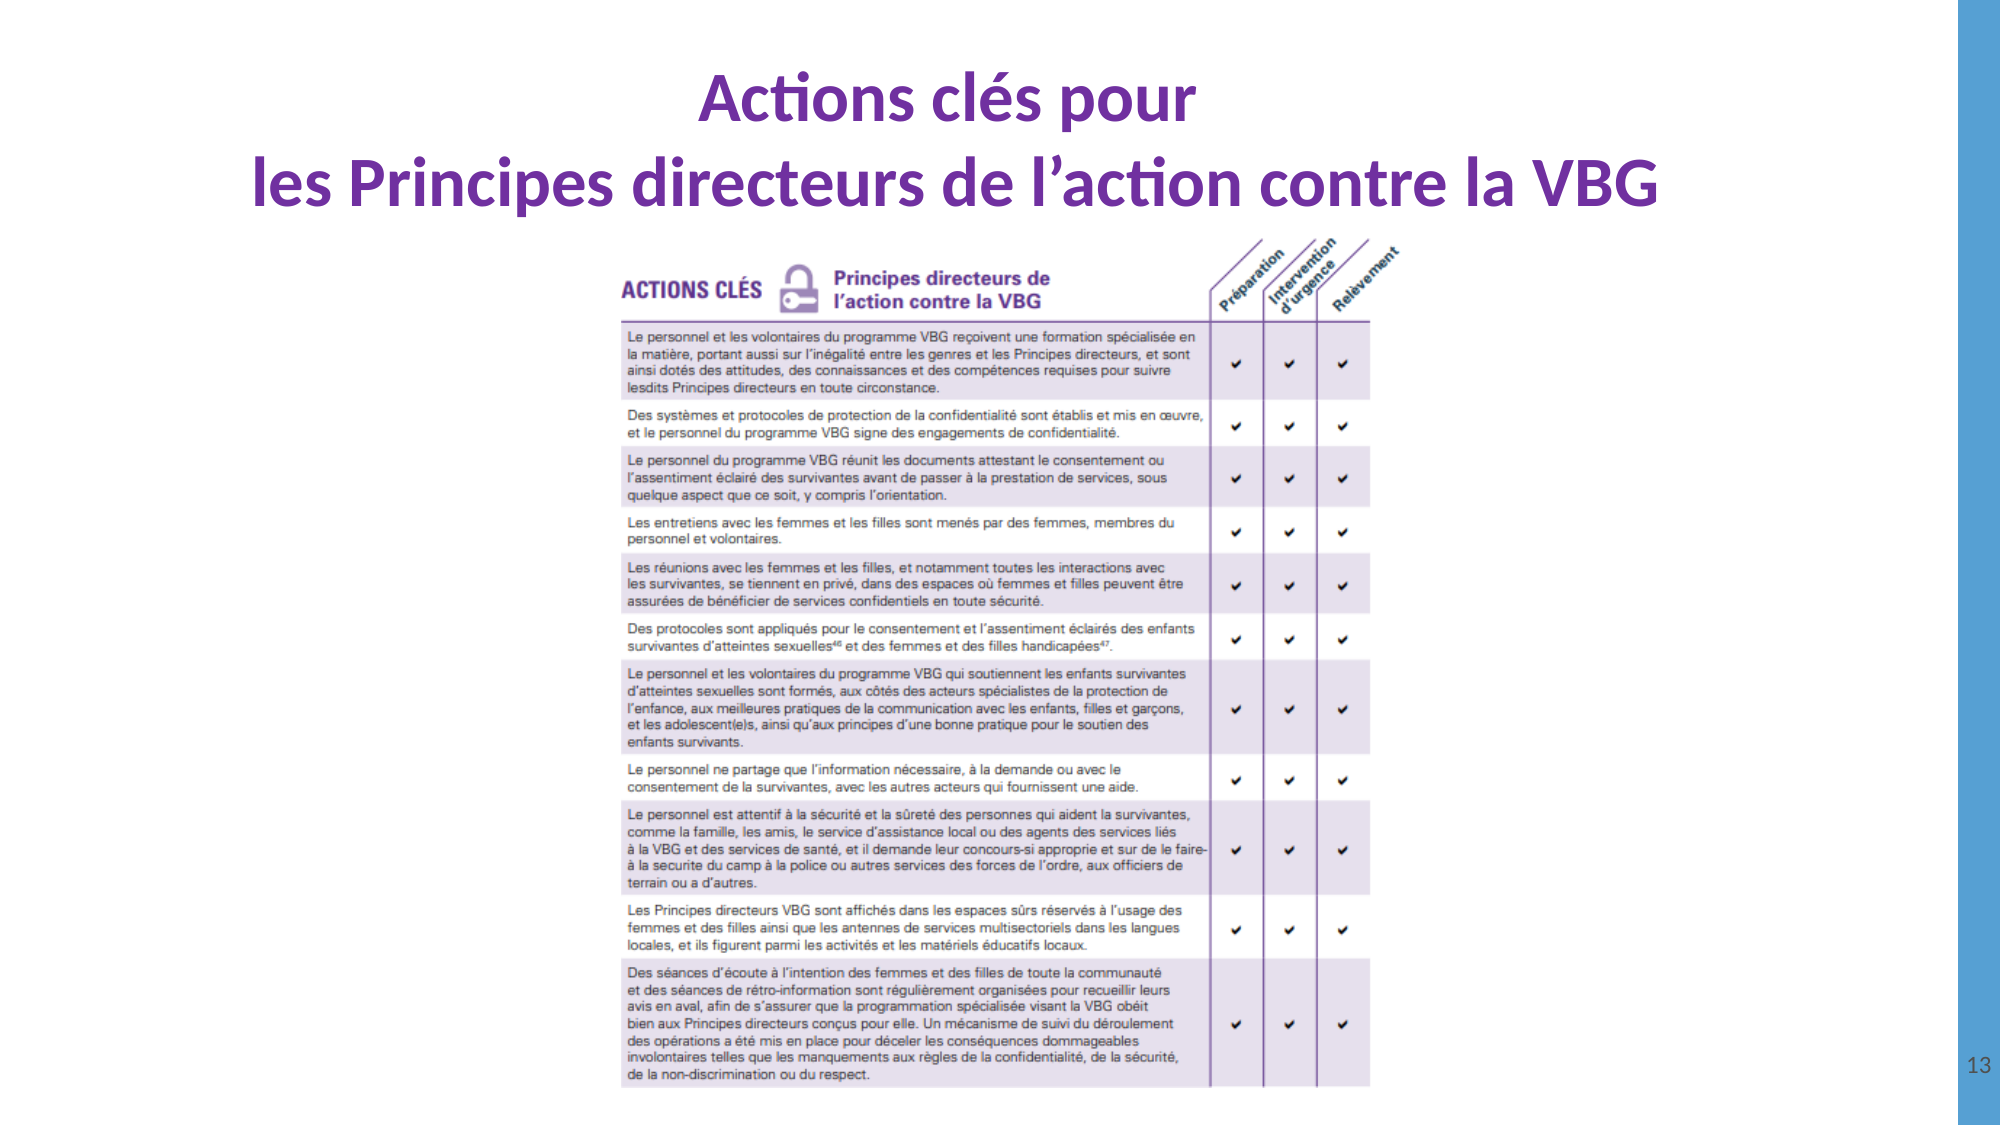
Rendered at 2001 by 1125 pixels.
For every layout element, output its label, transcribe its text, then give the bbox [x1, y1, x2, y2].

picture [621, 230, 1412, 1088]
text_box Actions clés pour les Principes directeurs de l’action contre la VBG [147, 43, 1766, 229]
